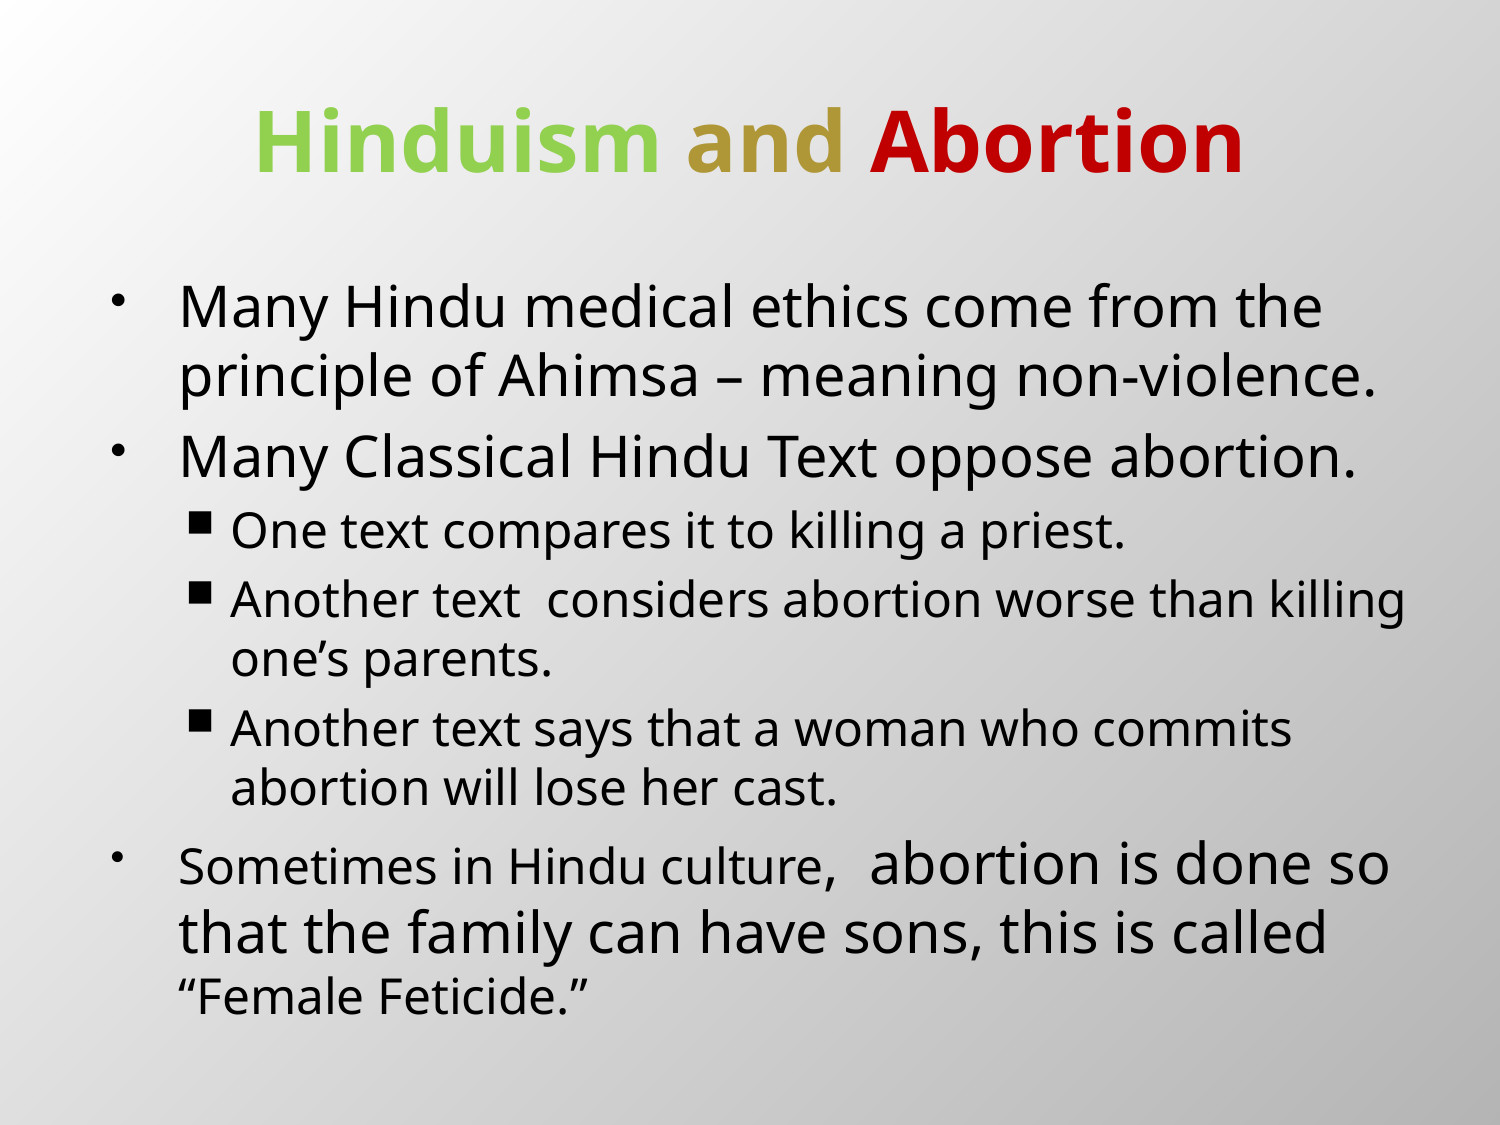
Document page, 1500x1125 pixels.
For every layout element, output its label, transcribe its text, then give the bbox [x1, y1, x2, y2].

list Many Hindu medical ethics come from the principle of Ahimsa – meaning non-violence. Many Classical Hindu Text oppose abortion. One text compares it to killing a priest. Another text considers abortion worse than killing one’s parents. Another text says that a woman who commits abortion will lose her cast. Sometimes in Hindu culture, abortion is done so that the family can have sons, this is called “Female Feticide.” [75, 262, 1425, 1035]
title Hinduism and Abortion [75, 45, 1425, 233]
